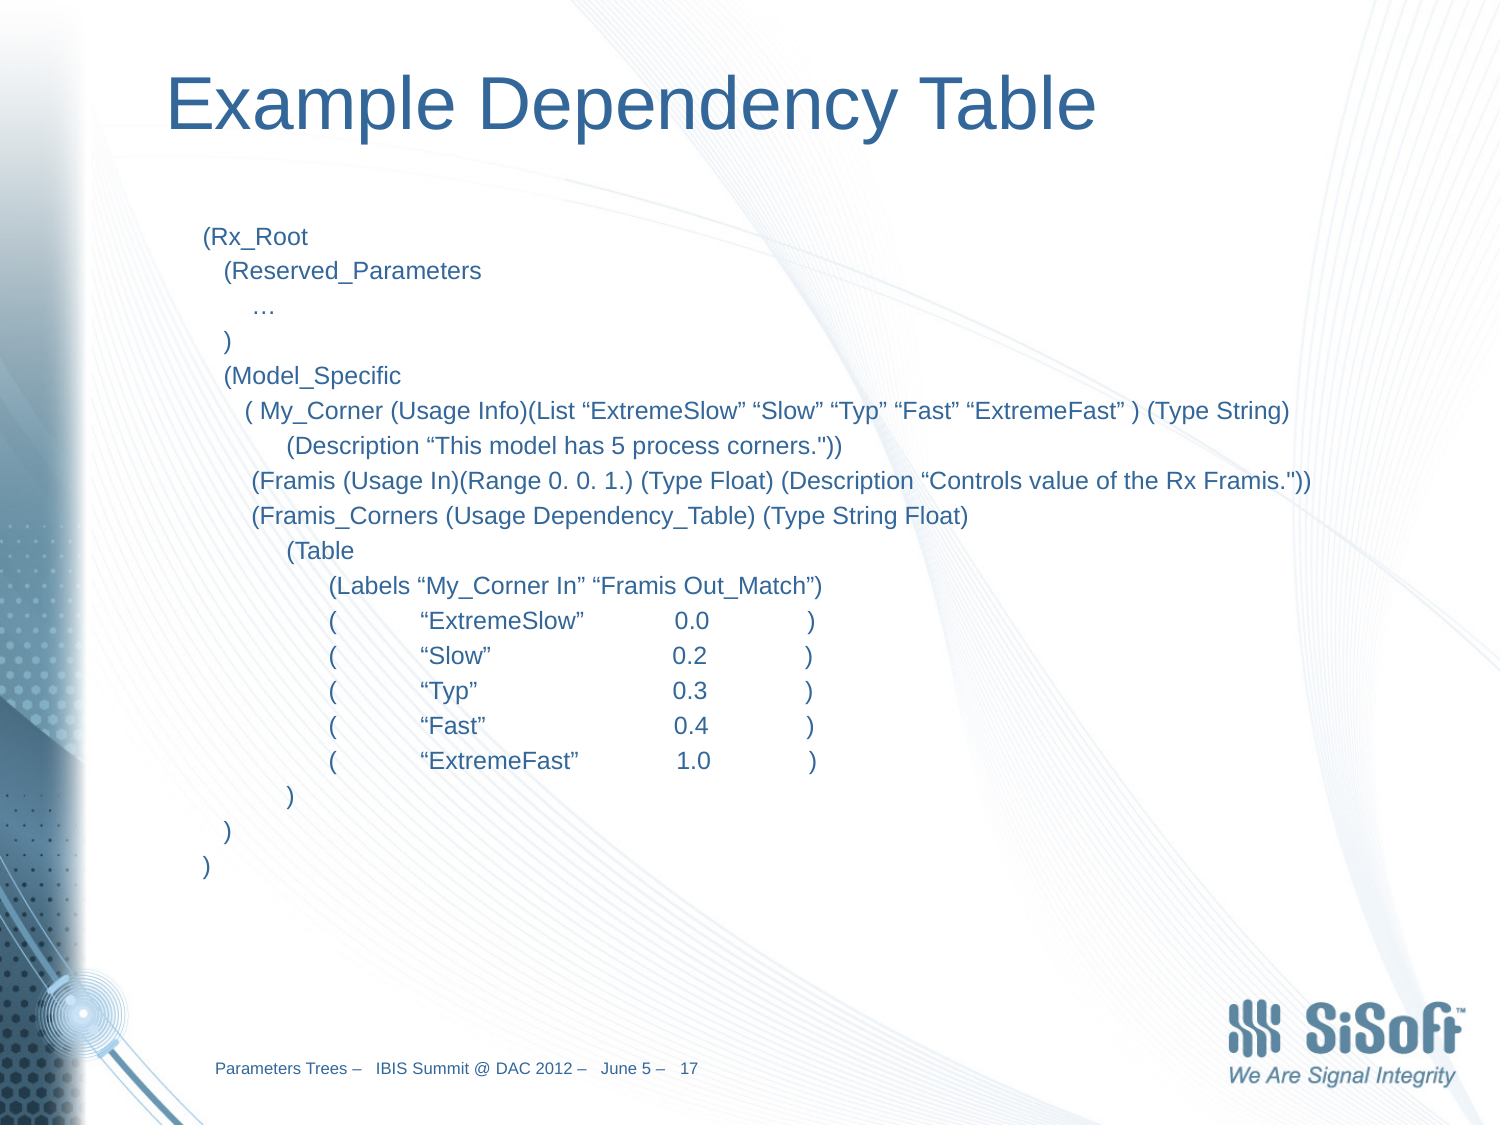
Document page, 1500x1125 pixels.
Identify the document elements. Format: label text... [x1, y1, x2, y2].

footer Parameters Trees – IBIS Summit @ DAC 2012 – June 5 – 17 [200, 1050, 975, 1104]
title Example Dependency Table [150, 24, 1300, 175]
picture [0, 0, 1500, 1125]
list (Rx_Root (Reserved_Parameters … ) (Model_Specific ( My_Corner (Usage Info)(List “ExtremeSlow” “Slow” “Typ” “Fast” “ExtremeFast” ) (Type String) (Description “This model has 5 process corners.")) (Framis (Usage In)(Range 0. 0. 1.) (Type Float) (Description “Controls value of the Rx Framis.")) (Framis_Corners (Usage Dependency_Table) (Type String Float) (Table (Labels “My_Corner In” “Framis Out_Match”) ( “ExtremeSlow” 0.0 ) ( “Slow” 0.2 ) ( “Typ” 0.3 ) ( “Fast” 0.4 ) ( “ExtremeFast” 1.0 ) ) ) ) [187, 212, 1363, 963]
